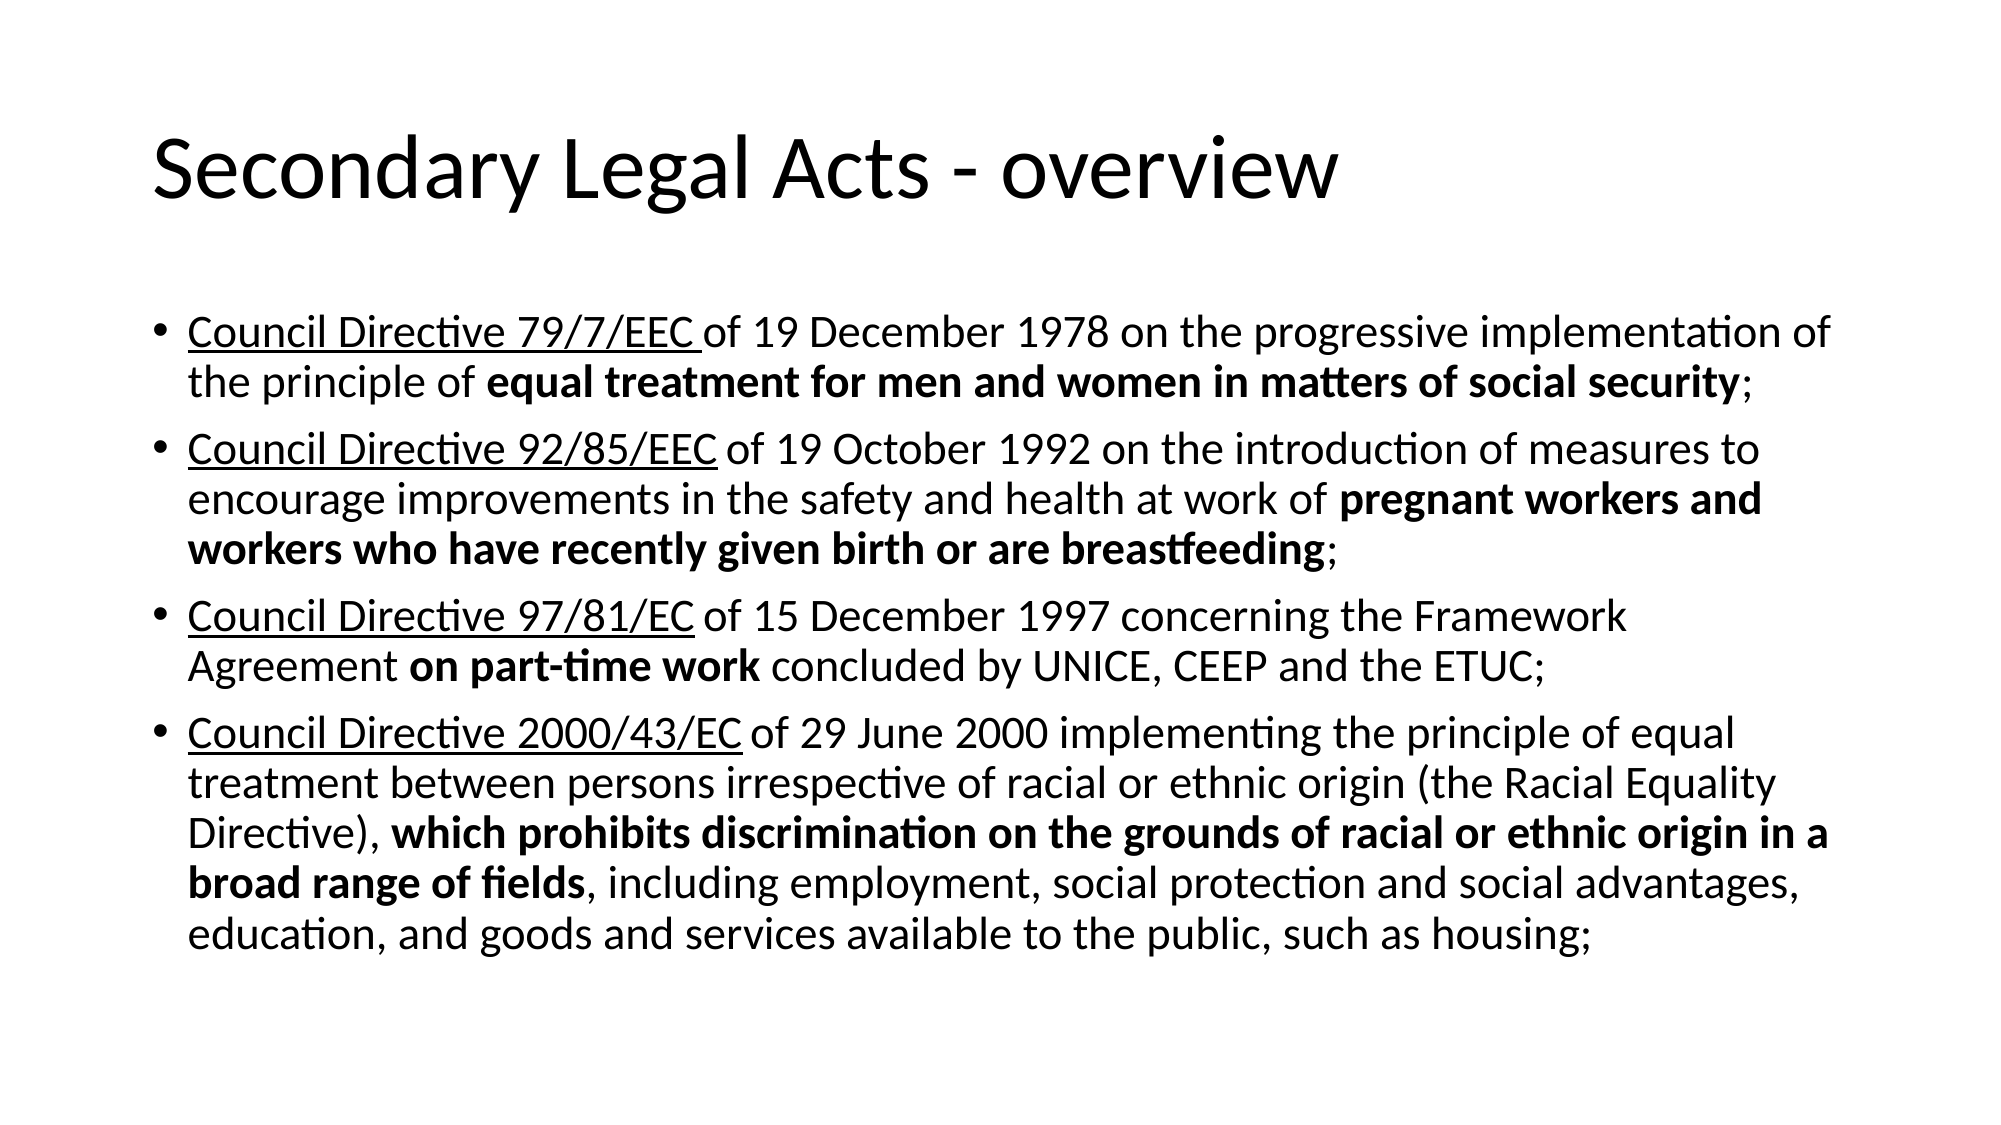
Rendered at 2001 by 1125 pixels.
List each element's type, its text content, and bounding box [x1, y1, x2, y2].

list Council Directive 79/7/EEC of 19 December 1978 on the progressive implementation of the principle of equal treatment for men and women in matters of social security; Council Directive 92/85/EEC of 19 October 1992 on the introduction of measures to encourage improvements in the safety and health at work of pregnant workers and workers who have recently given birth or are breastfeeding; Council Directive 97/81/EC of 15 December 1997 concerning the Framework Agreement on part-time work concluded by UNICE, CEEP and the ETUC; Council Directive 2000/43/EC of 29 June 2000 implementing the principle of equal treatment between persons irrespective of racial or ethnic origin (the Racial Equality Directive), which prohibits discrimination on the grounds of racial or ethnic origin in a broad range of fields, including employment, social protection and social advantages, education, and goods and services available to the public, such as housing; [137, 299, 1863, 1014]
title Secondary Legal Acts - overview [137, 59, 1863, 278]
